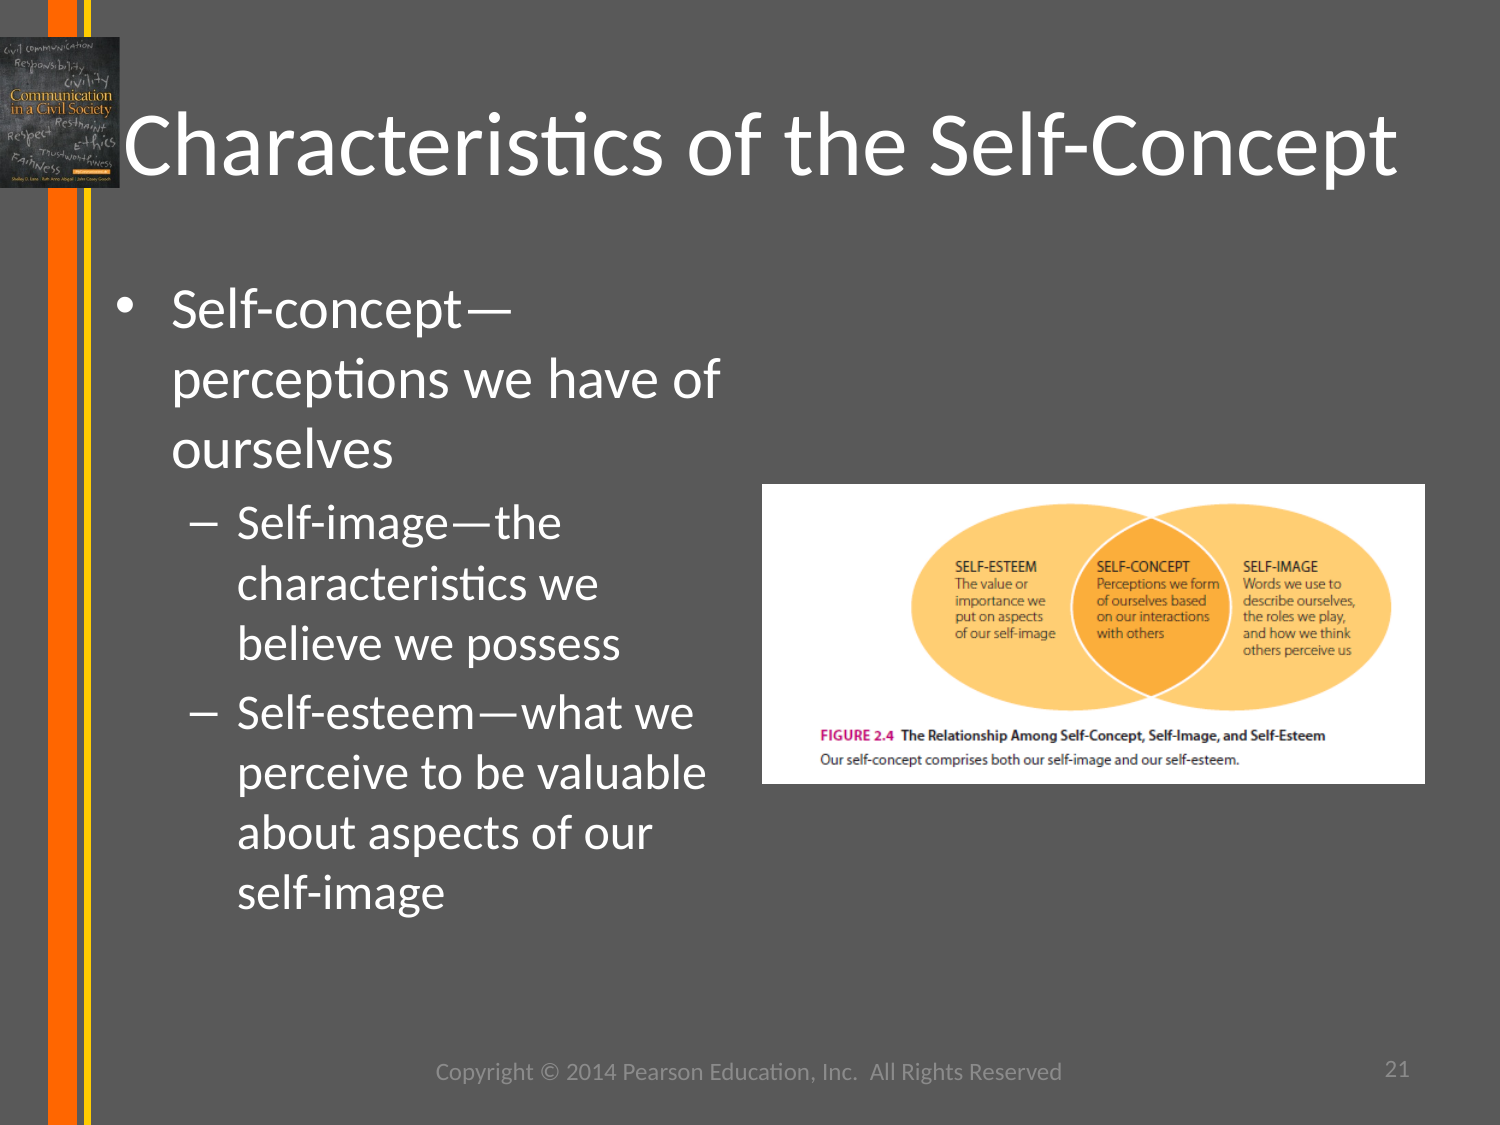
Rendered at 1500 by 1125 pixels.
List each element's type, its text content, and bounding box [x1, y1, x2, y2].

list Self-concept—perceptions we have of ourselves Self-image—the characteristics we believe we possess Self-esteem—what we perceive to be valuable about aspects of our self-image [99, 262, 738, 1006]
footer Copyright © 2014 Pearson Education, Inc. All Rights Reserved [75, 1037, 1425, 1103]
slide_number 21 [1074, 1037, 1425, 1098]
picture [0, 37, 120, 188]
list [762, 483, 1426, 784]
title Characteristics of the Self-Concept [99, 44, 1426, 233]
